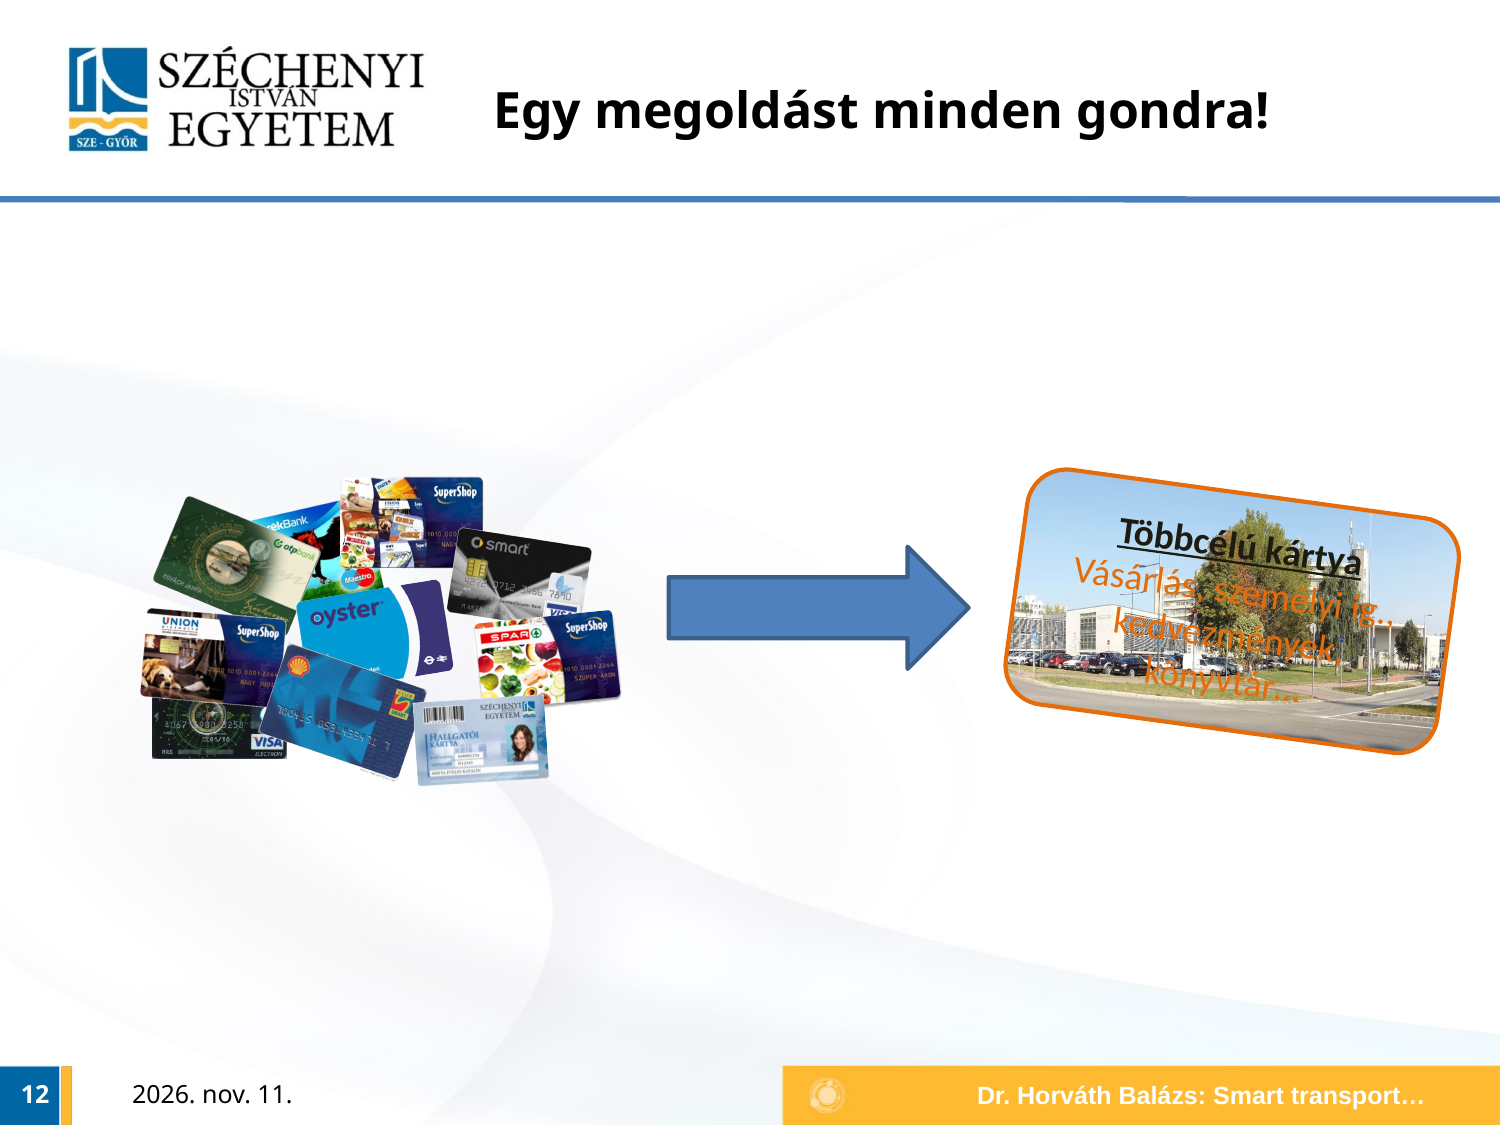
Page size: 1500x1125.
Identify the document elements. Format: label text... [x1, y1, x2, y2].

picture [0, 0, 1500, 196]
slide_number 2014. szeptember 10. [117, 1065, 550, 1125]
text_box [666, 544, 971, 671]
title Egy megoldást minden gondra! [478, 45, 1425, 173]
slide_number 12 [0, 1065, 71, 1125]
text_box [131, 463, 620, 783]
footer Dr. Horváth Balázs: Smart transport… [878, 1065, 1442, 1125]
picture [0, 203, 1500, 1125]
text_box Többcélú kártya Vásárlás, személyi ig., kedvezmények, könyvtár… [1003, 467, 1462, 756]
